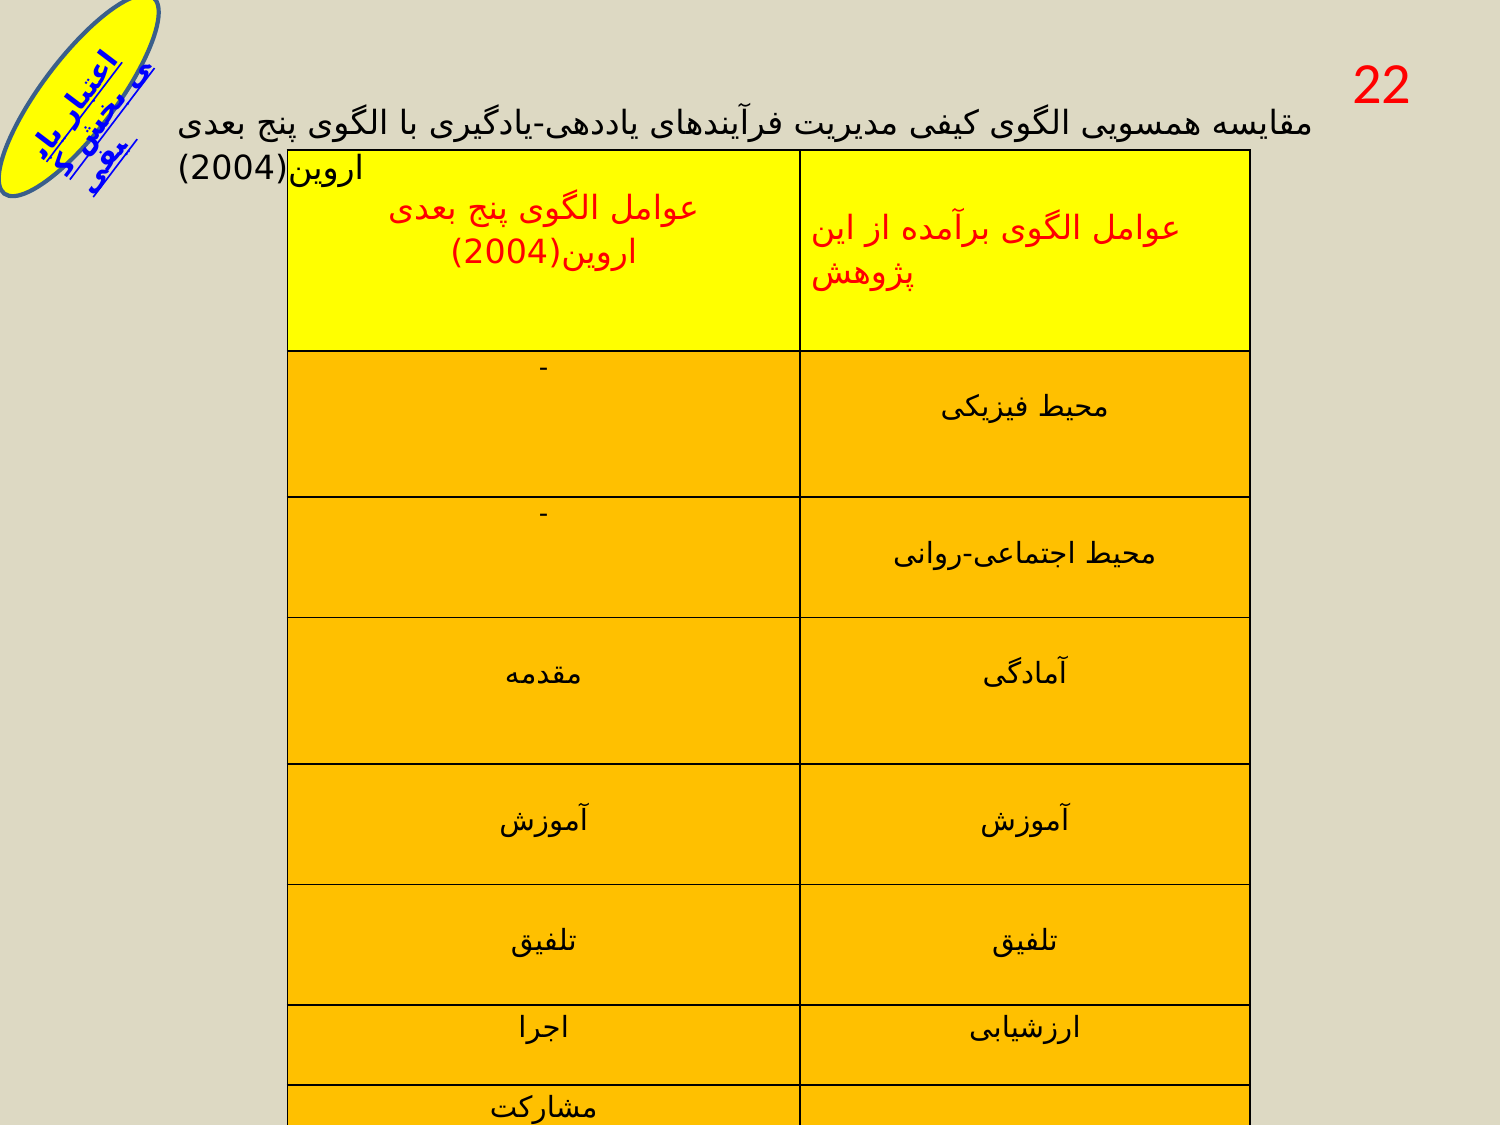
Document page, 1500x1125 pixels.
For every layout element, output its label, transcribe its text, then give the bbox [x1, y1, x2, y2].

table_cell آمادگی [801, 618, 1249, 763]
table_cell تلفیق [288, 885, 799, 1004]
table_cell آموزش [801, 765, 1249, 884]
table_cell مقدمه [288, 618, 799, 763]
table_cell تلفیق [801, 885, 1249, 1004]
table_cell اجرا [288, 1006, 799, 1084]
table_cell مشارکت [288, 1086, 799, 1125]
table_cell آموزش [288, 765, 799, 884]
table_cell محیط فیزیکی [801, 352, 1249, 496]
table_cell - [288, 498, 799, 617]
table_cell - [288, 352, 799, 496]
table_cell محیط اجتماعی-روانی [801, 498, 1249, 617]
text_box مقایسه همسویی الگوی کیفی مدیریت فرآیندهای یاددهی-یادگیری با الگوی پنج بعدی اروین(2004) [162, 87, 1413, 194]
table_cell - [801, 1086, 1249, 1125]
text_box 22 [1337, 37, 1450, 123]
table_header عوامل الگوی پنج بعدی اروین(2004) [288, 194, 799, 350]
text_box اعتبار یابی بخش کیفی [0, 0, 161, 199]
table_header عوامل الگوی برآمده از این پژوهش [801, 194, 1249, 350]
table_cell ارزشیابی [801, 1006, 1249, 1084]
